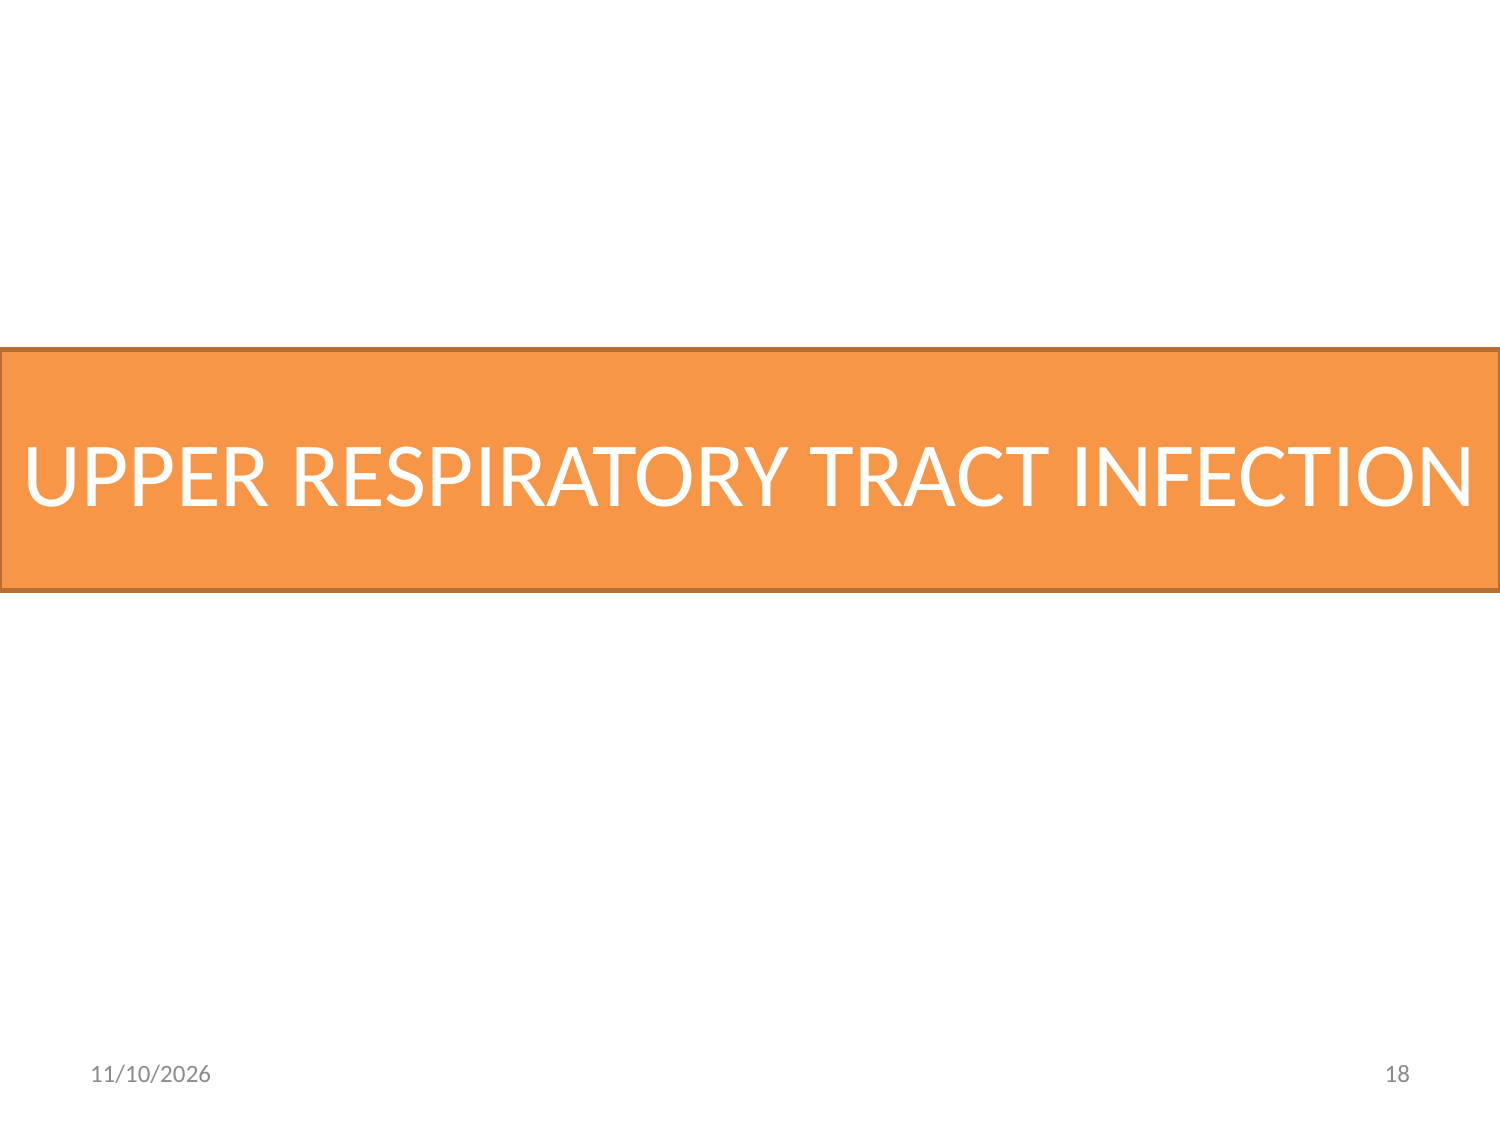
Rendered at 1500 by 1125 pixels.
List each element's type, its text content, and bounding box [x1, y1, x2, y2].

title UPPER RESPIRATORY TRACT INFECTION [0, 347, 1500, 593]
slide_number 18 [1074, 1042, 1425, 1103]
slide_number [75, 1042, 425, 1103]
